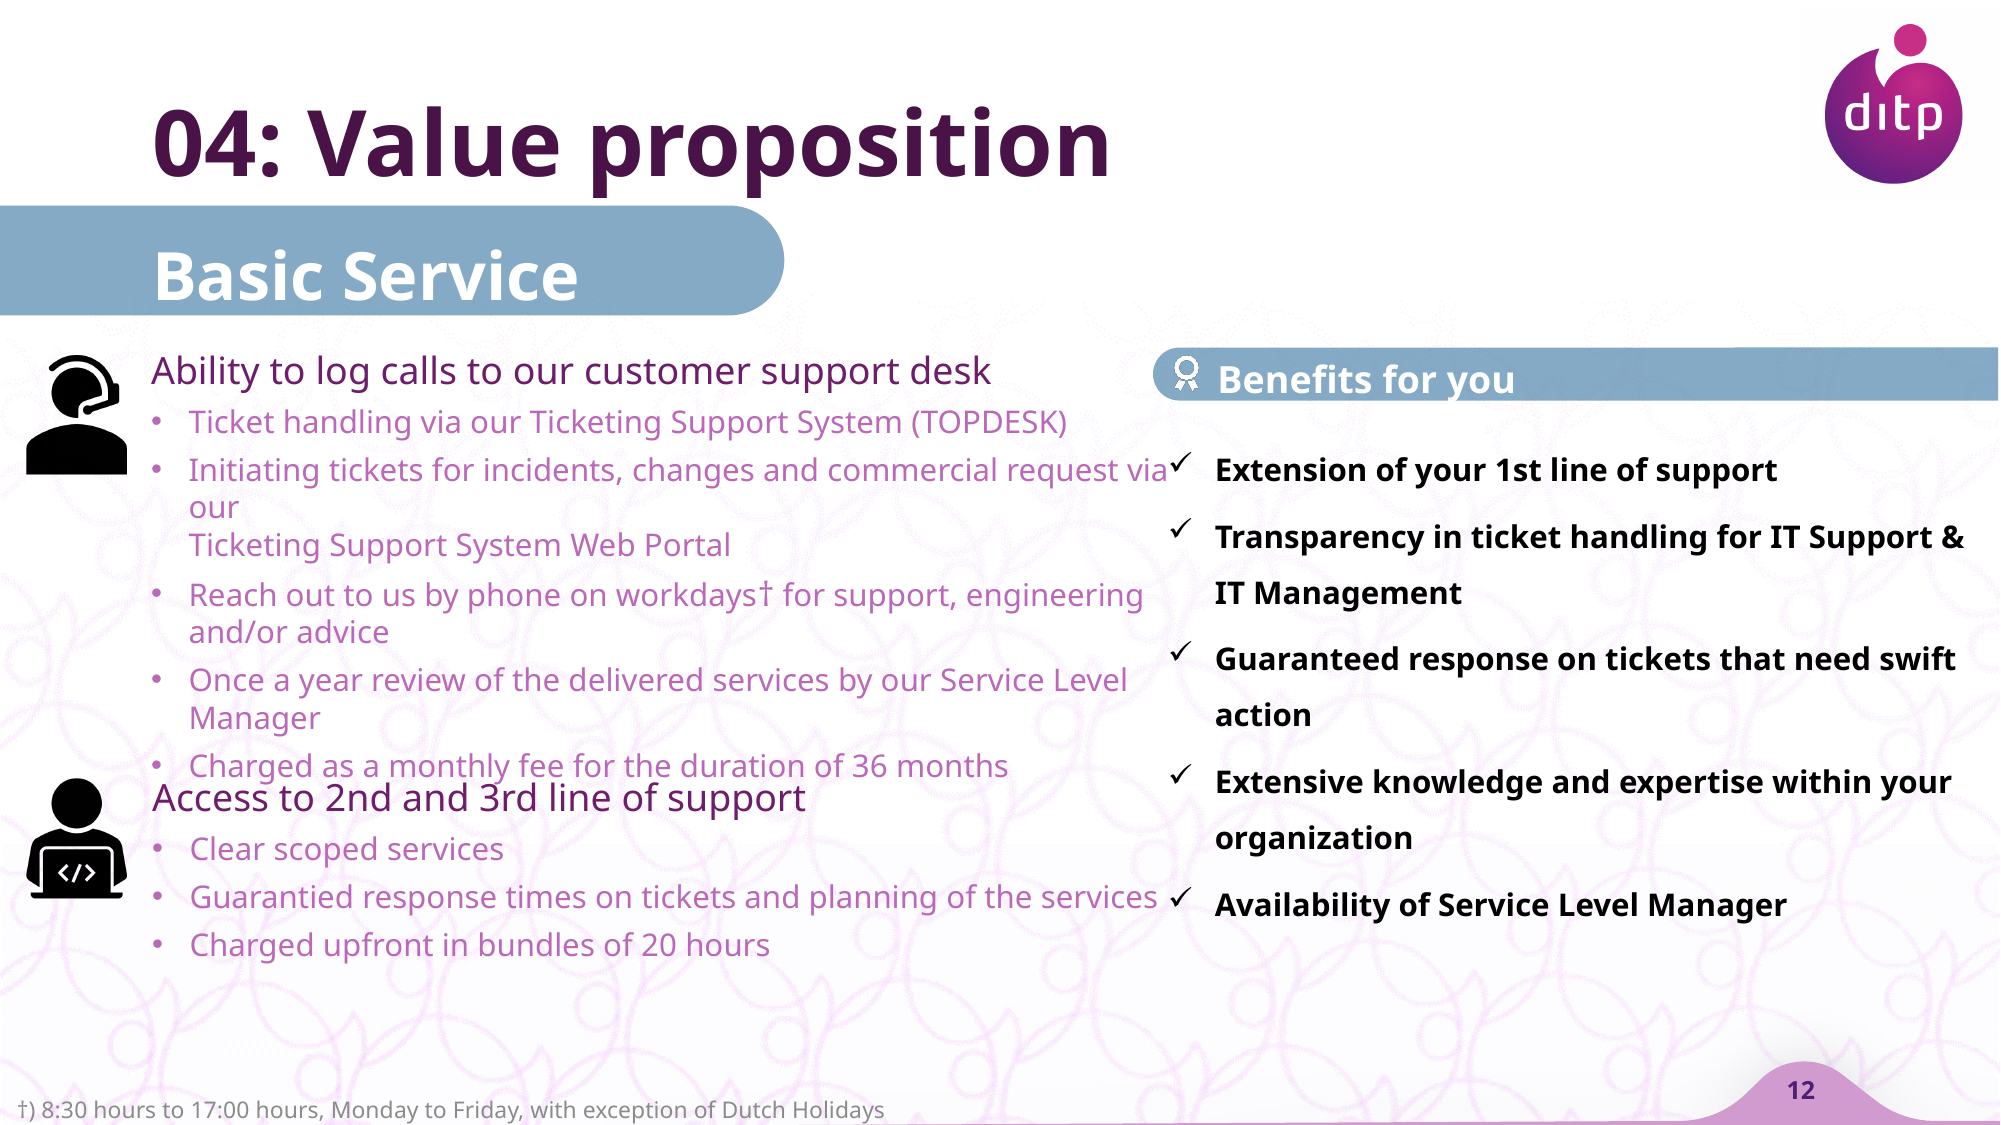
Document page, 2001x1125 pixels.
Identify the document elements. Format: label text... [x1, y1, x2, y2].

text_box [1327, 1067, 2000, 1125]
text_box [0, 202, 825, 316]
text_box Access to 2nd and 3rd line of support Clear scoped services Guarantied response times on tickets and planning of the services Charged upfront in bundles of 20 hours [137, 766, 1327, 1007]
text_box Extension of your 1st line of support Transparency in ticket handling for IT Support & IT Management Guaranteed response on tickets that need swift action Extensive knowledge and expertise within your organization Availability of Service Level Manager [1153, 424, 2000, 930]
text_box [1152, 335, 1999, 403]
picture [0, 0, 2001, 1125]
title 04: Value proposition [137, 74, 1863, 292]
footer †) 8:30 hours to 17:00 hours, Monday to Friday, with exception of Dutch Holidays [1, 1079, 1327, 1125]
text_box 12 [1767, 1061, 1831, 1122]
text_box Ability to log calls to our customer support desk Ticket handling via our Ticketing Support System (TOPDESK) Initiating tickets for incidents, changes and commercial request via our Ticketing Support System Web Portal Reach out to us by phone on workdays† for support, engineering and/or advice Once a year review of the delivered services by our Service Level Manager Charged as a monthly fee for the duration of 36 months [136, 339, 1194, 766]
